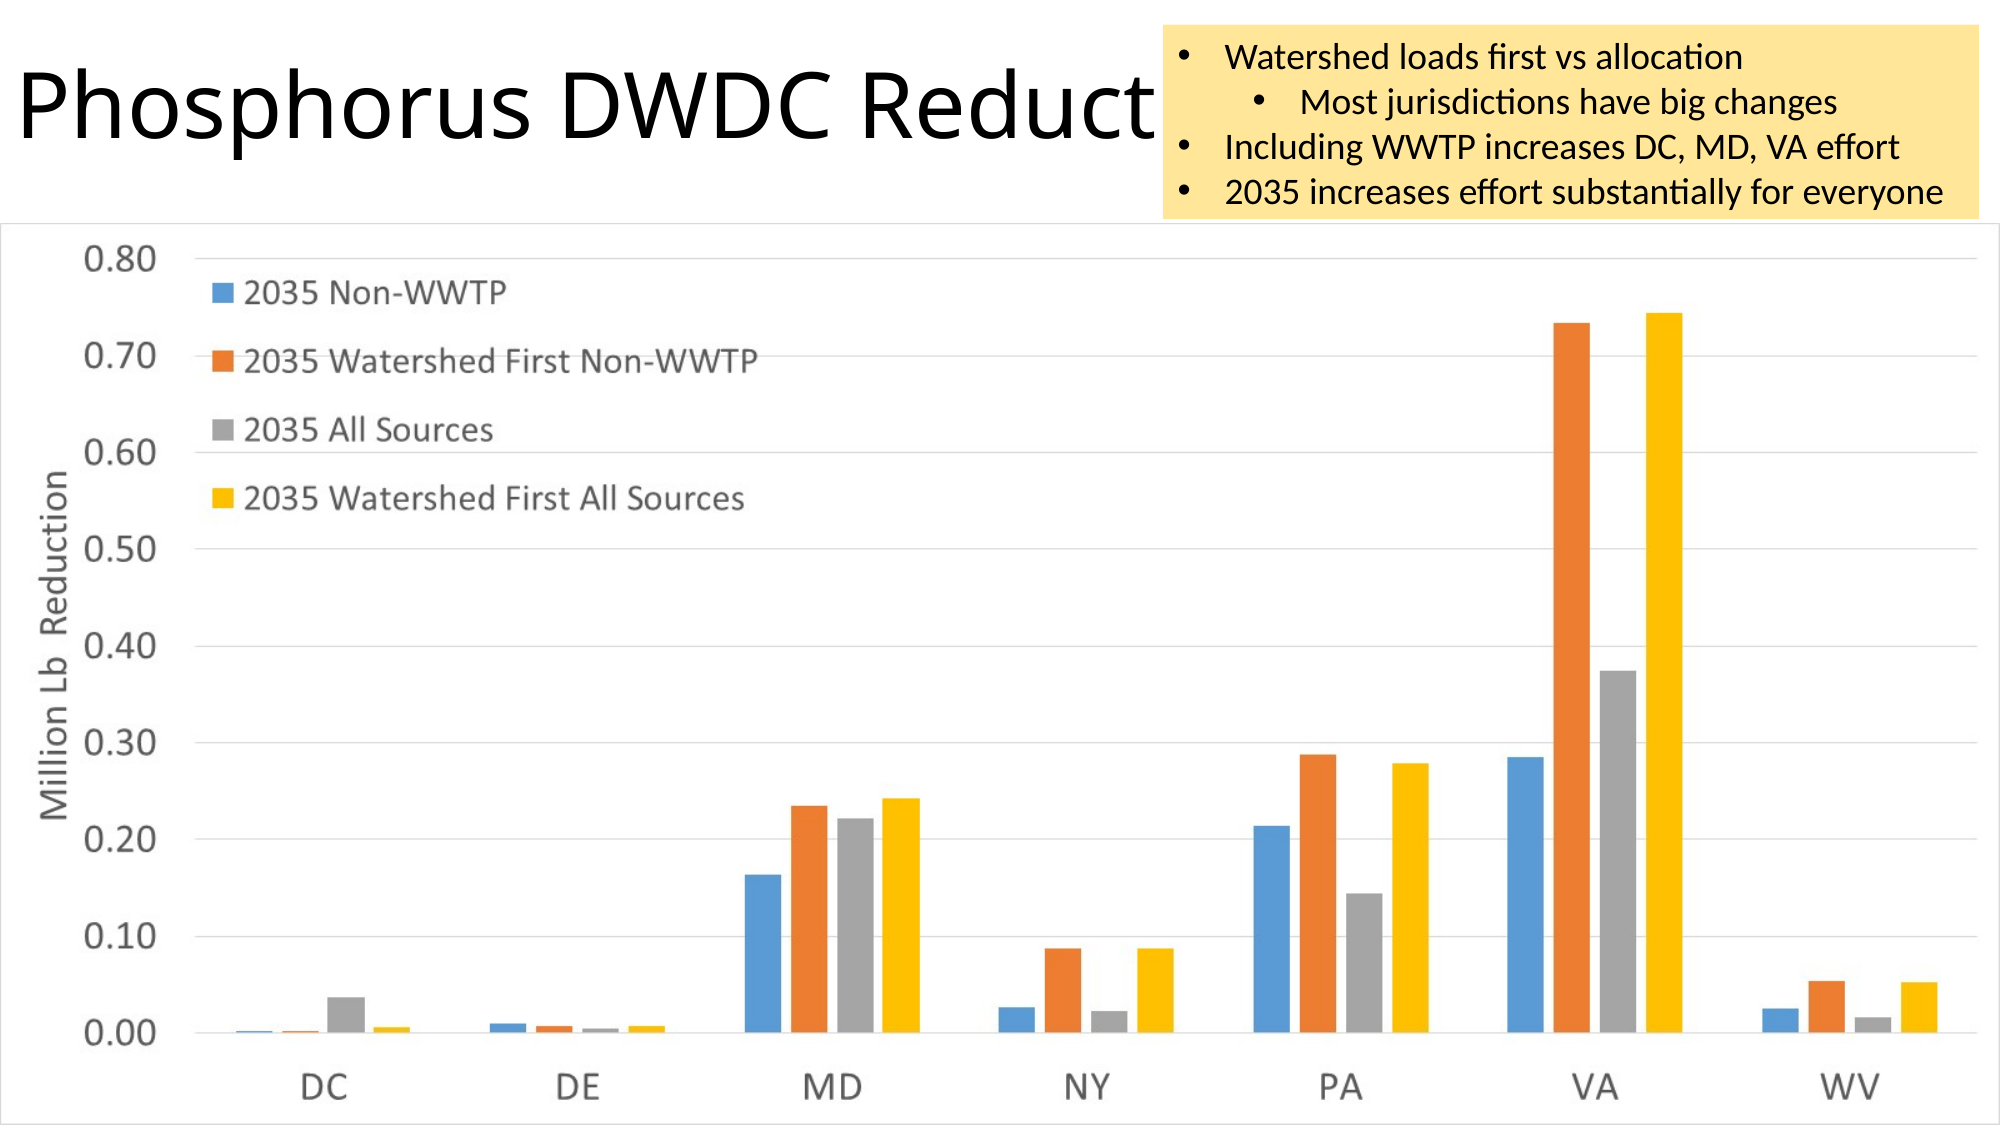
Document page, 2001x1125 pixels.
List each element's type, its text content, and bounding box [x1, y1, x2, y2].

text_box Watershed loads first vs allocation Most jurisdictions have big changes Including WWTP increases DC, MD, VA effort 2035 increases effort substantially for everyone [1162, 24, 1979, 220]
title Phosphorus DWDC Reductions [0, 0, 1725, 218]
picture [0, 223, 2000, 1125]
